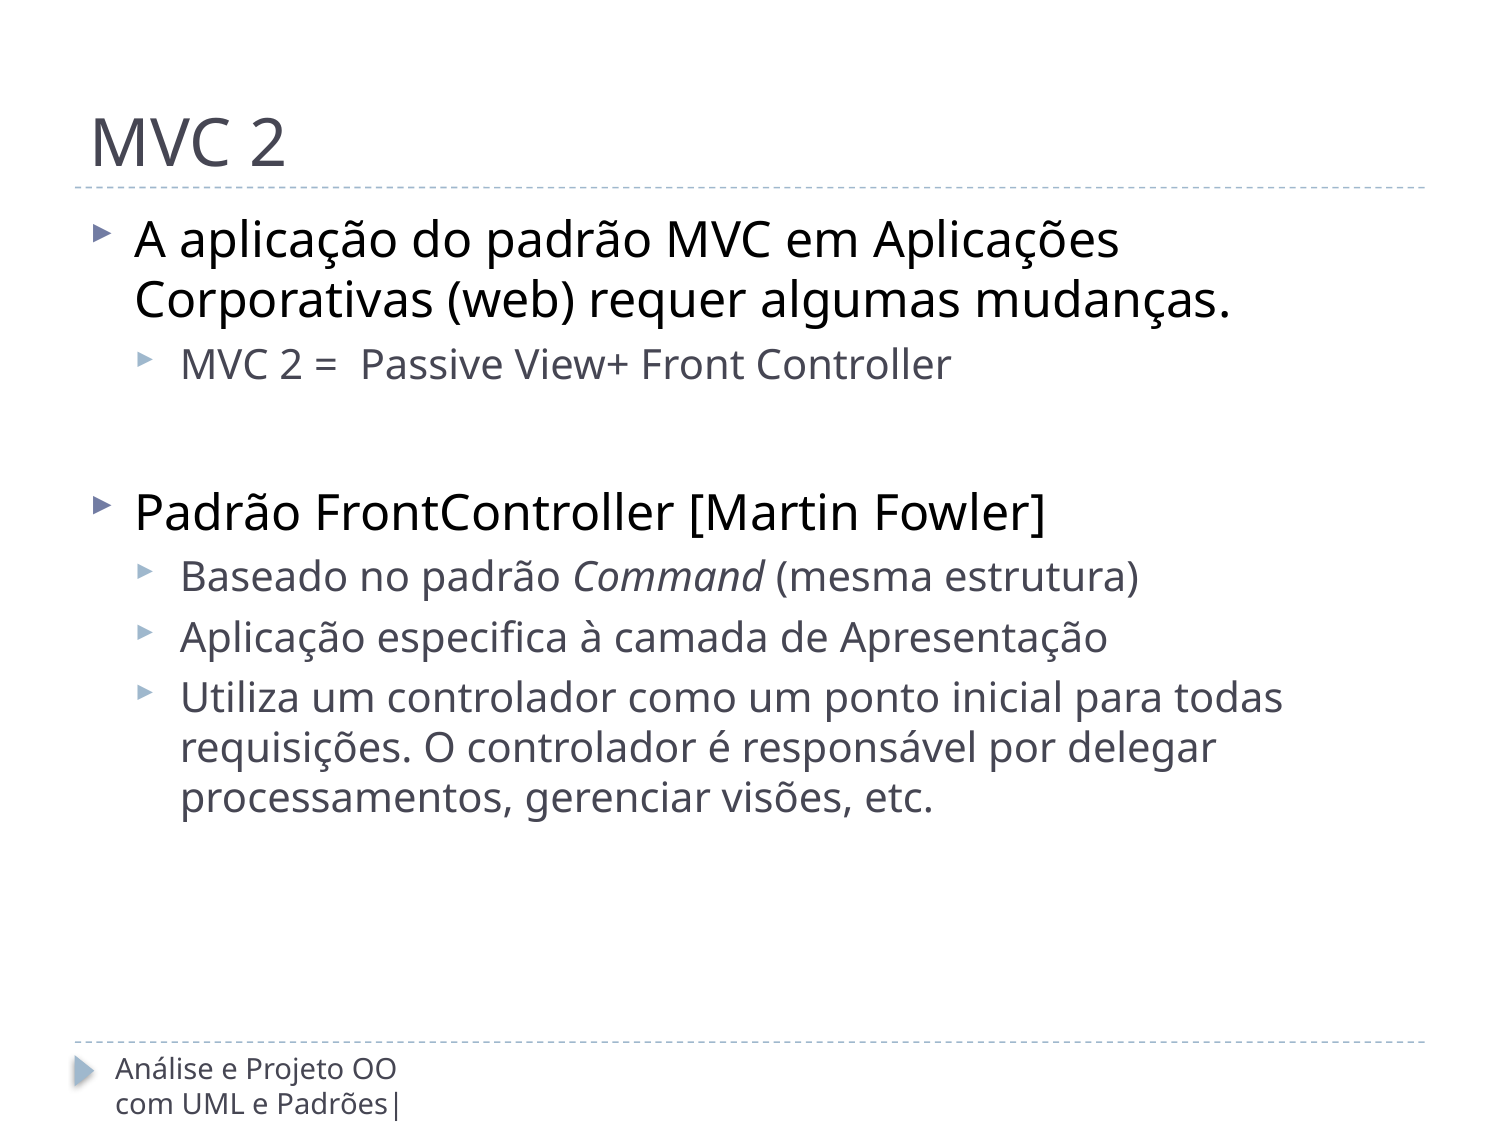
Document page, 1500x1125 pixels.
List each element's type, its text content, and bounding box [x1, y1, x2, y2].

slide_number Análise e Projeto OO com UML e Padrões| 17 [100, 1042, 426, 1103]
list A aplicação do padrão MVC em Aplicações Corporativas (web) requer algumas mudanças. MVC 2 = Passive View+ Front Controller Padrão FrontController [Martin Fowler] Baseado no padrão Command (mesma estrutura) Aplicação especifica à camada de Apresentação Utiliza um controlador como um ponto inicial para todas requisições. O controlador é responsável por delegar processamentos, gerenciar visões, etc. [75, 200, 1425, 1010]
title MVC 2 [75, 24, 1425, 188]
